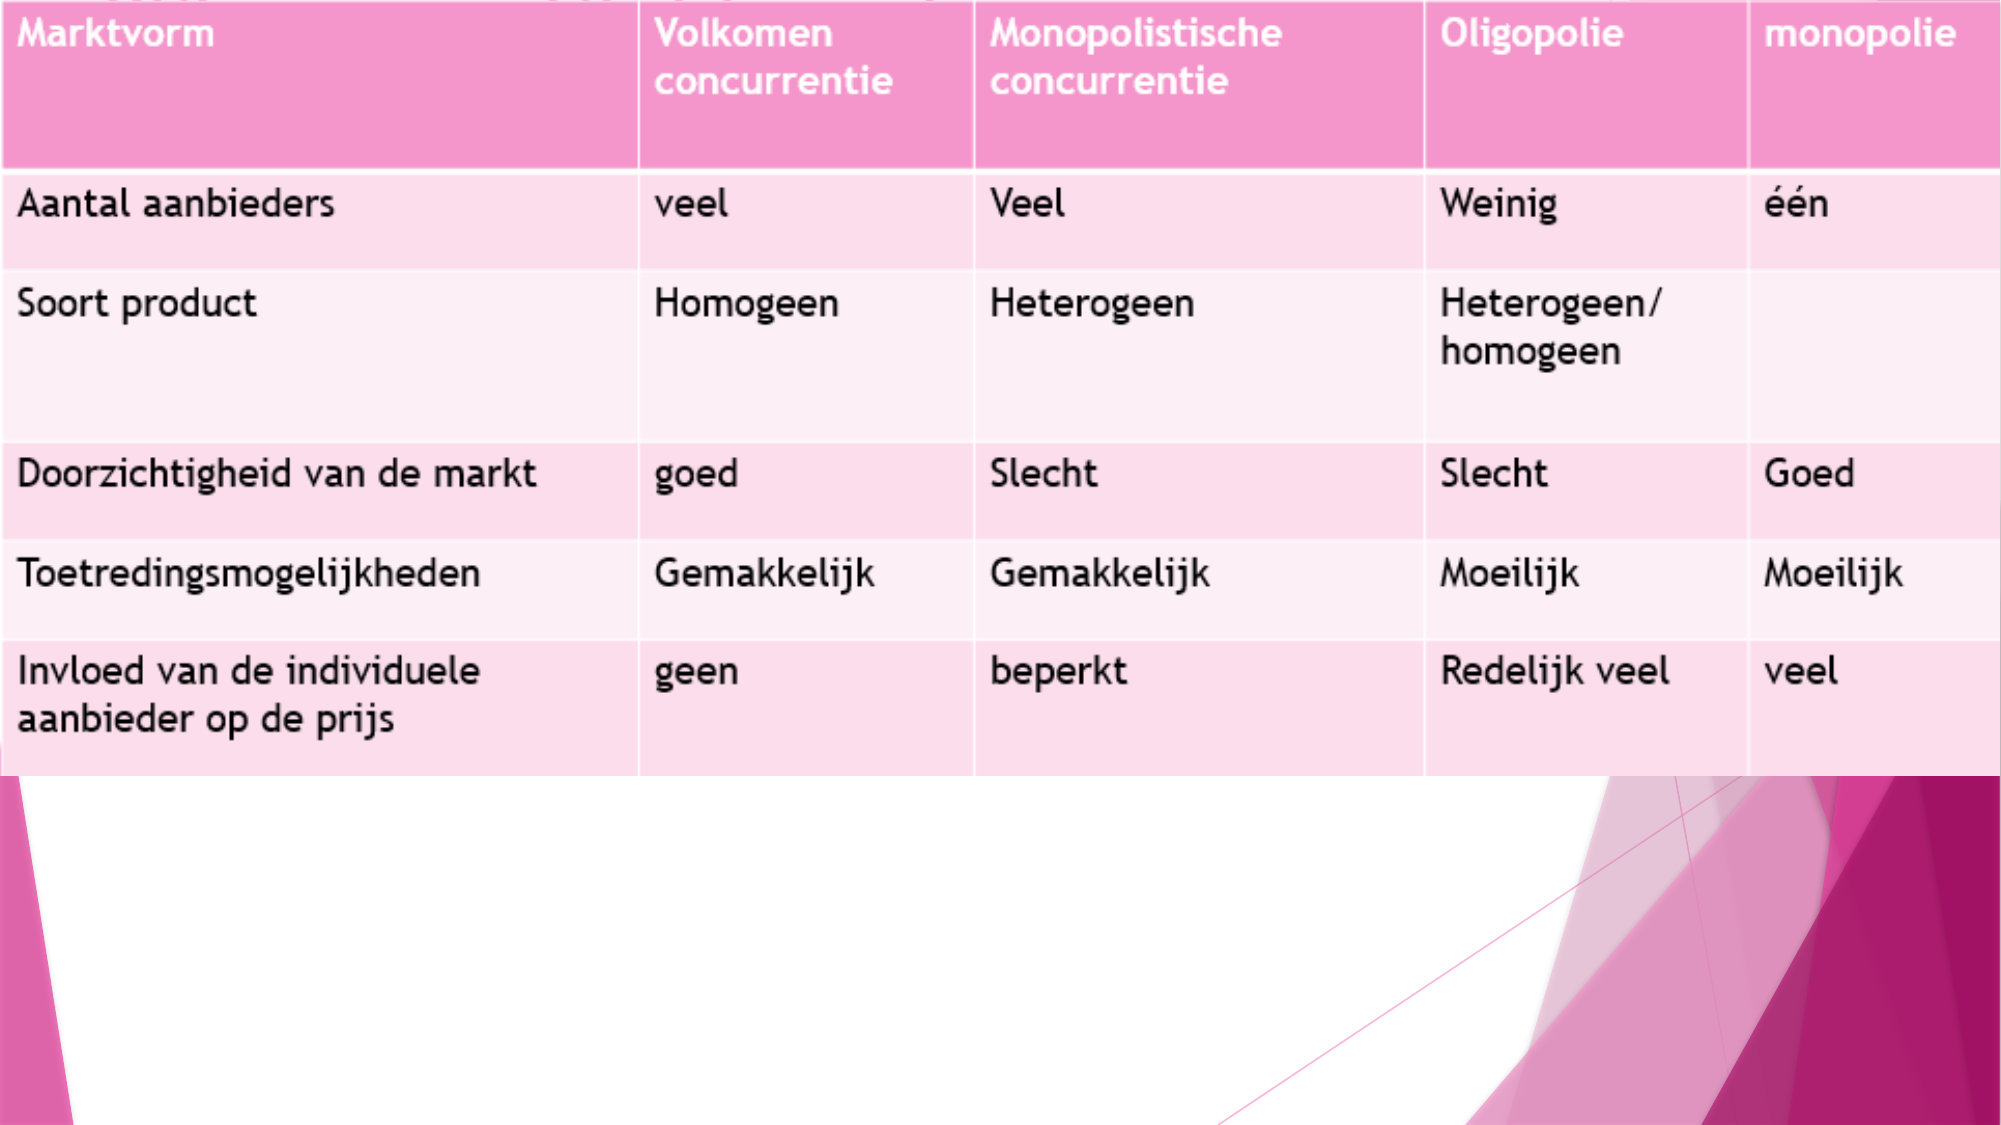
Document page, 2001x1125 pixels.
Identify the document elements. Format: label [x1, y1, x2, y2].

picture [0, 0, 2000, 779]
